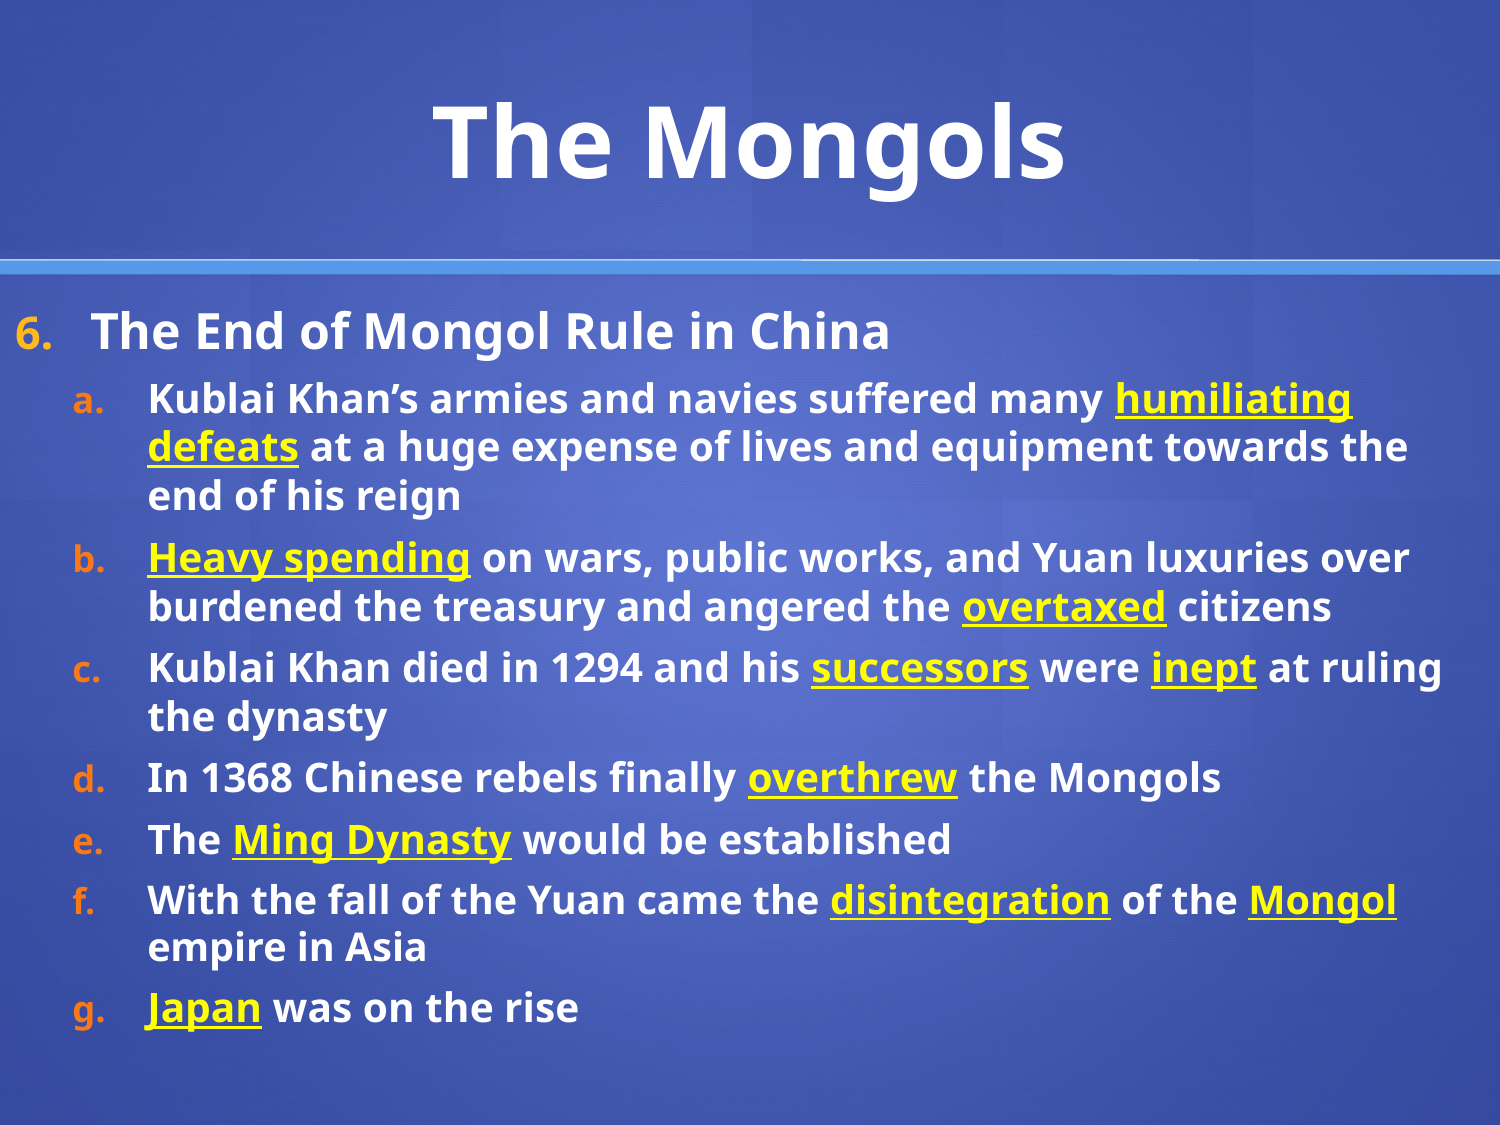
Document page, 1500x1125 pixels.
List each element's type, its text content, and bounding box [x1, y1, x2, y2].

list The End of Mongol Rule in China Kublai Khan’s armies and navies suffered many humiliating defeats at a huge expense of lives and equipment towards the end of his reign Heavy spending on wars, public works, and Yuan luxuries over burdened the treasury and angered the overtaxed citizens Kublai Khan died in 1294 and his successors were inept at ruling the dynasty In 1368 Chinese rebels finally overthrew the Mongols The Ming Dynasty would be established With the fall of the Yuan came the disintegration of the Mongol empire in Asia Japan was on the rise [0, 292, 1500, 1086]
title The Mongols [75, 45, 1425, 233]
